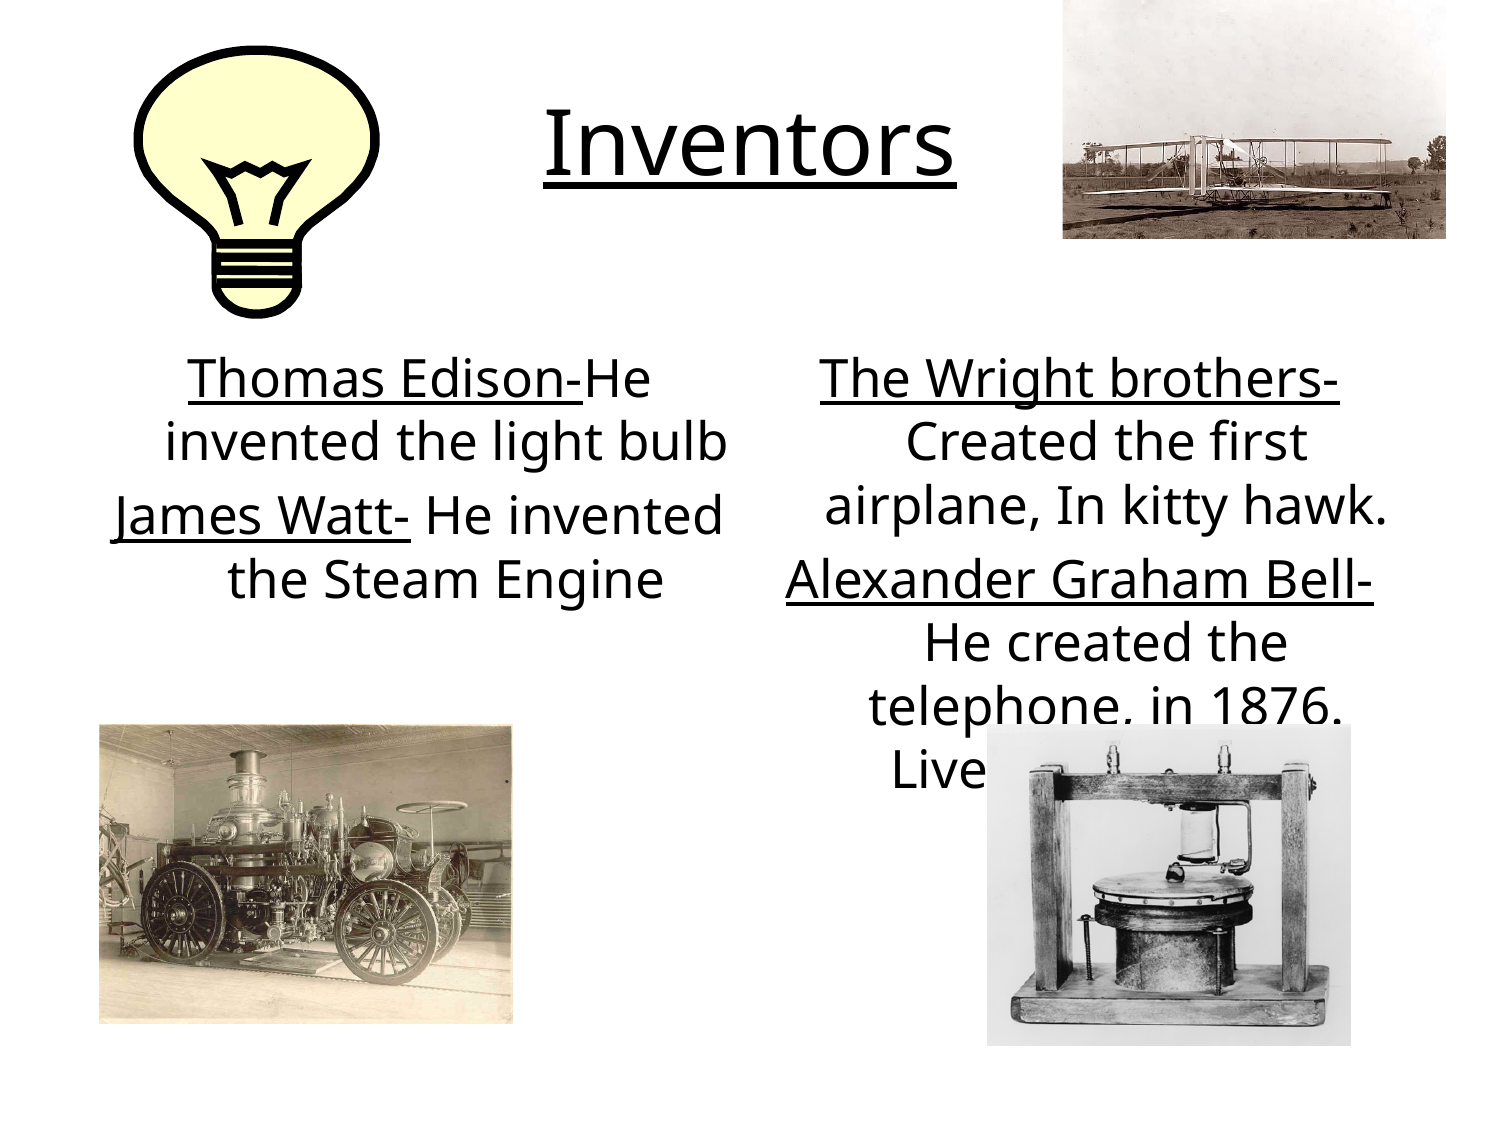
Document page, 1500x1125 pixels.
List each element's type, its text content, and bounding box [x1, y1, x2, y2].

picture [987, 724, 1351, 1046]
picture [1062, 0, 1451, 240]
title Inventors [75, 45, 1057, 233]
text_box [138, 50, 375, 314]
list Thomas Edison-He invented the light bulb James Watt- He invented the Steam Engine The Wright brothers-Created the first airplane, In kitty hawk. Alexander Graham Bell- He created the telephone, in 1876. Lived in Scotland. [75, 262, 1425, 1005]
picture [99, 724, 513, 1024]
